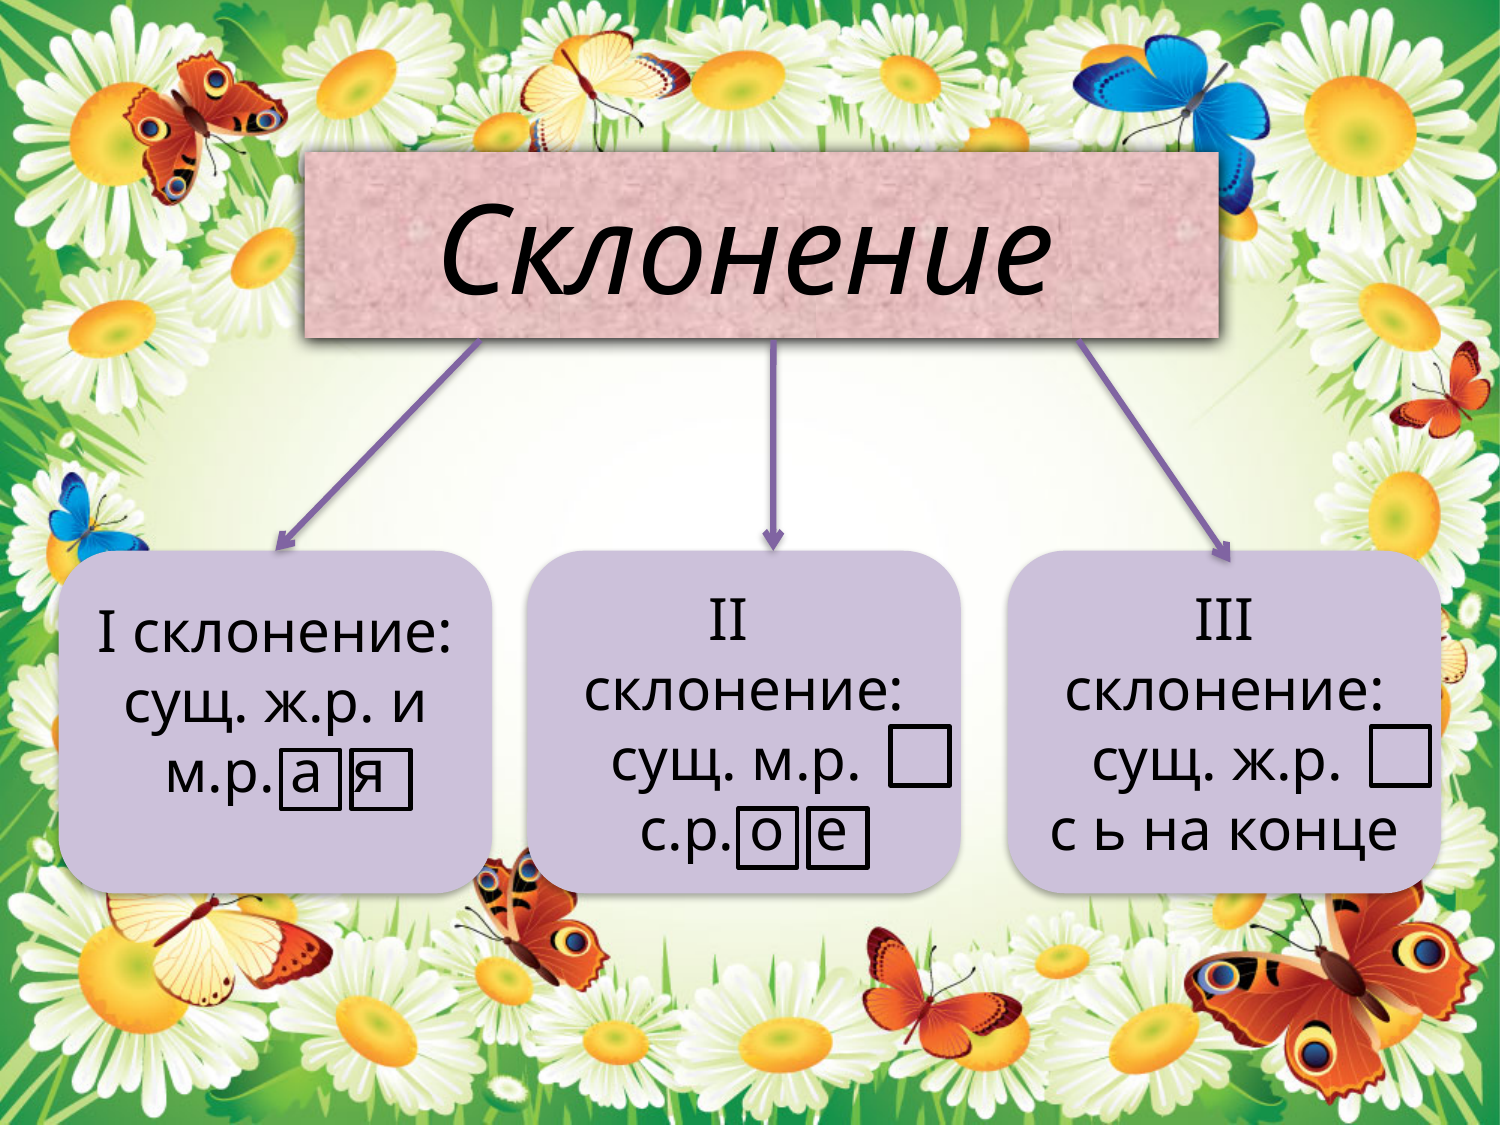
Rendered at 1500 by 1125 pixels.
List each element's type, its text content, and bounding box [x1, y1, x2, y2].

text_box III склонение: сущ. ж.р. с ь на конце [1007, 550, 1442, 894]
text_box [1369, 724, 1432, 788]
picture [0, 0, 1500, 1125]
text_box Склонение [304, 152, 1219, 338]
text_box [349, 748, 413, 811]
text_box II склонение: сущ. м.р. с.р. о е [527, 550, 961, 894]
text_box [888, 724, 952, 788]
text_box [272, 342, 484, 549]
text_box I склонение: сущ. ж.р. и м.р. а я [58, 550, 493, 894]
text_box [1042, 374, 1266, 528]
text_box [279, 748, 342, 811]
text_box [806, 806, 870, 870]
text_box [736, 806, 799, 870]
